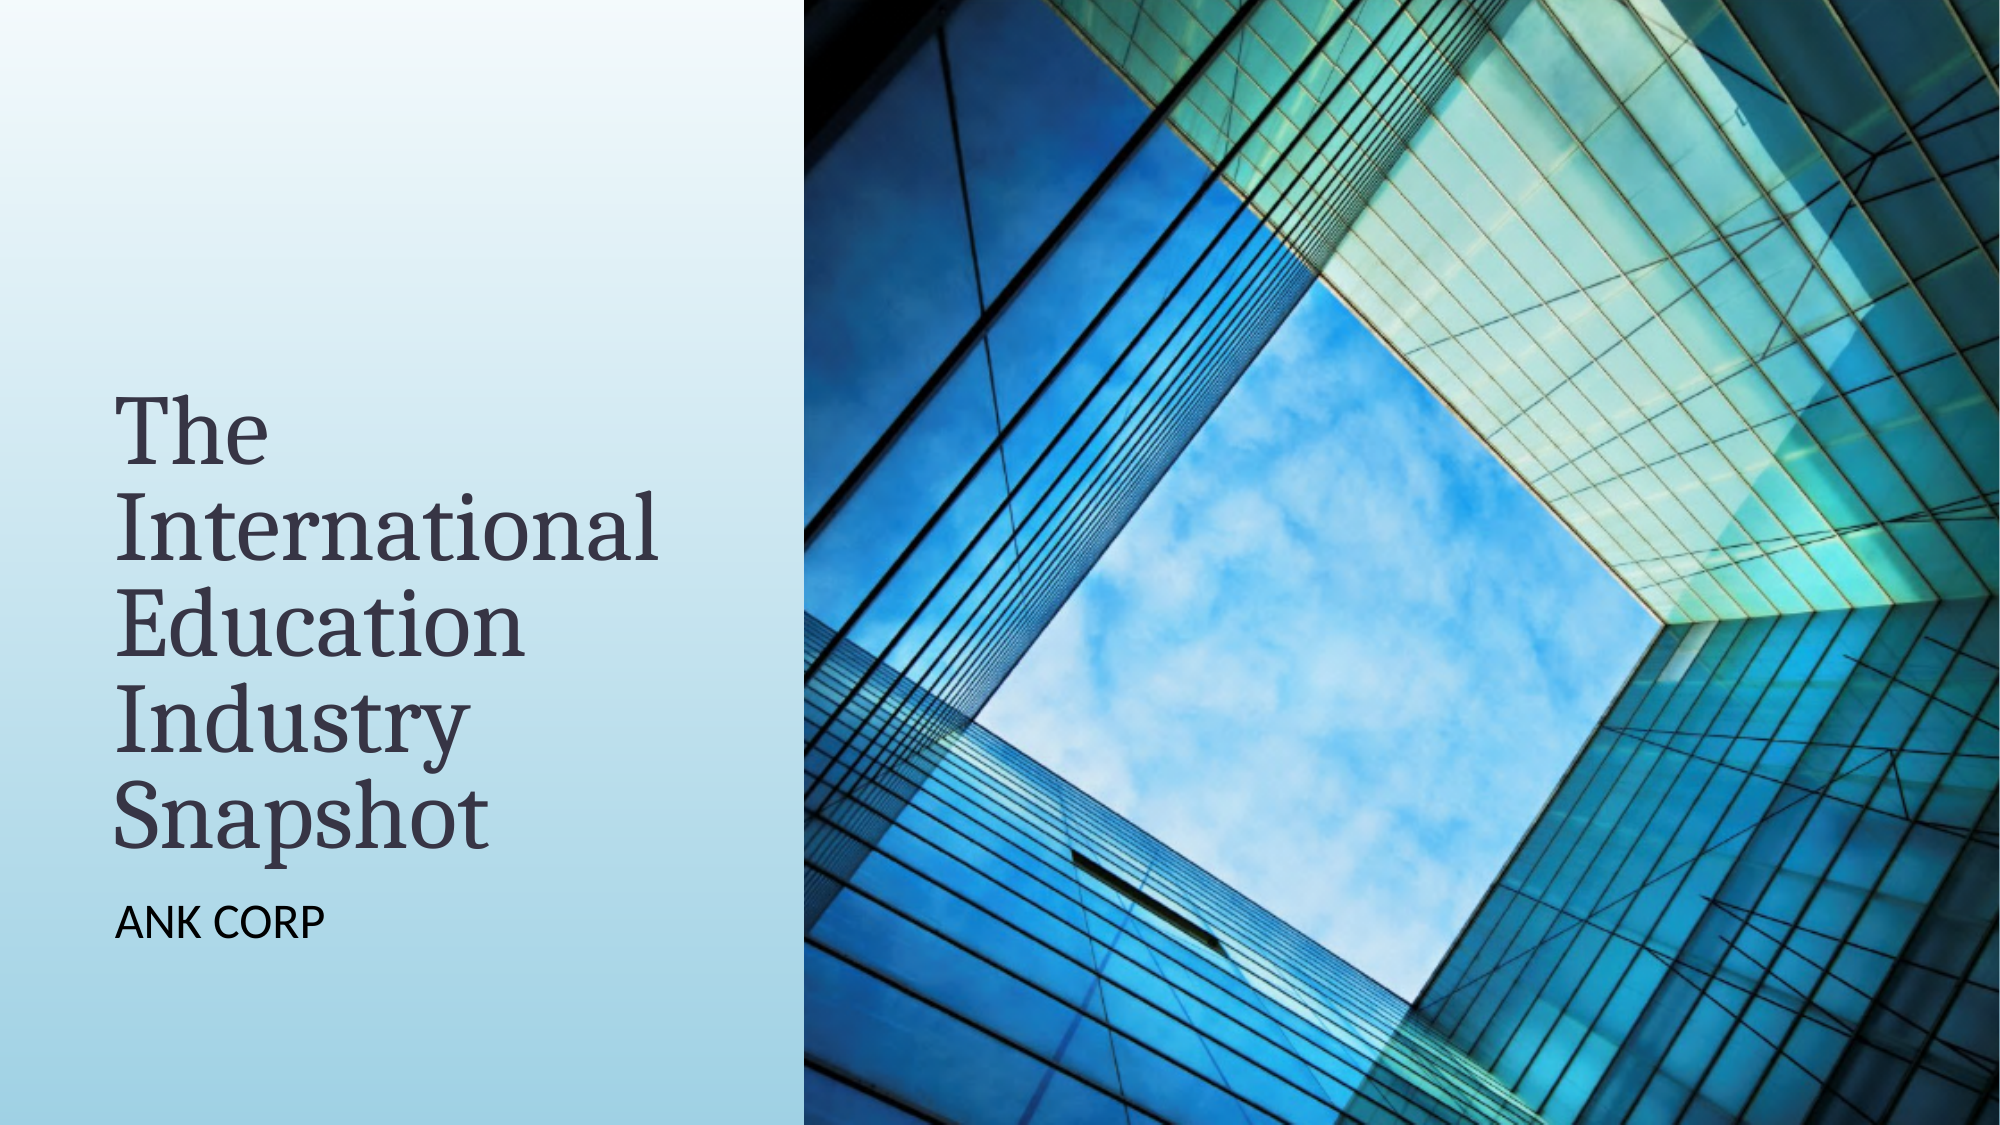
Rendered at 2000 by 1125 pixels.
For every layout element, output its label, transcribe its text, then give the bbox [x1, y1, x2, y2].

picture [804, 0, 2000, 1125]
subtitle ANK CORP [99, 887, 750, 1013]
title The International Education Industry Snapshot [99, 99, 750, 875]
